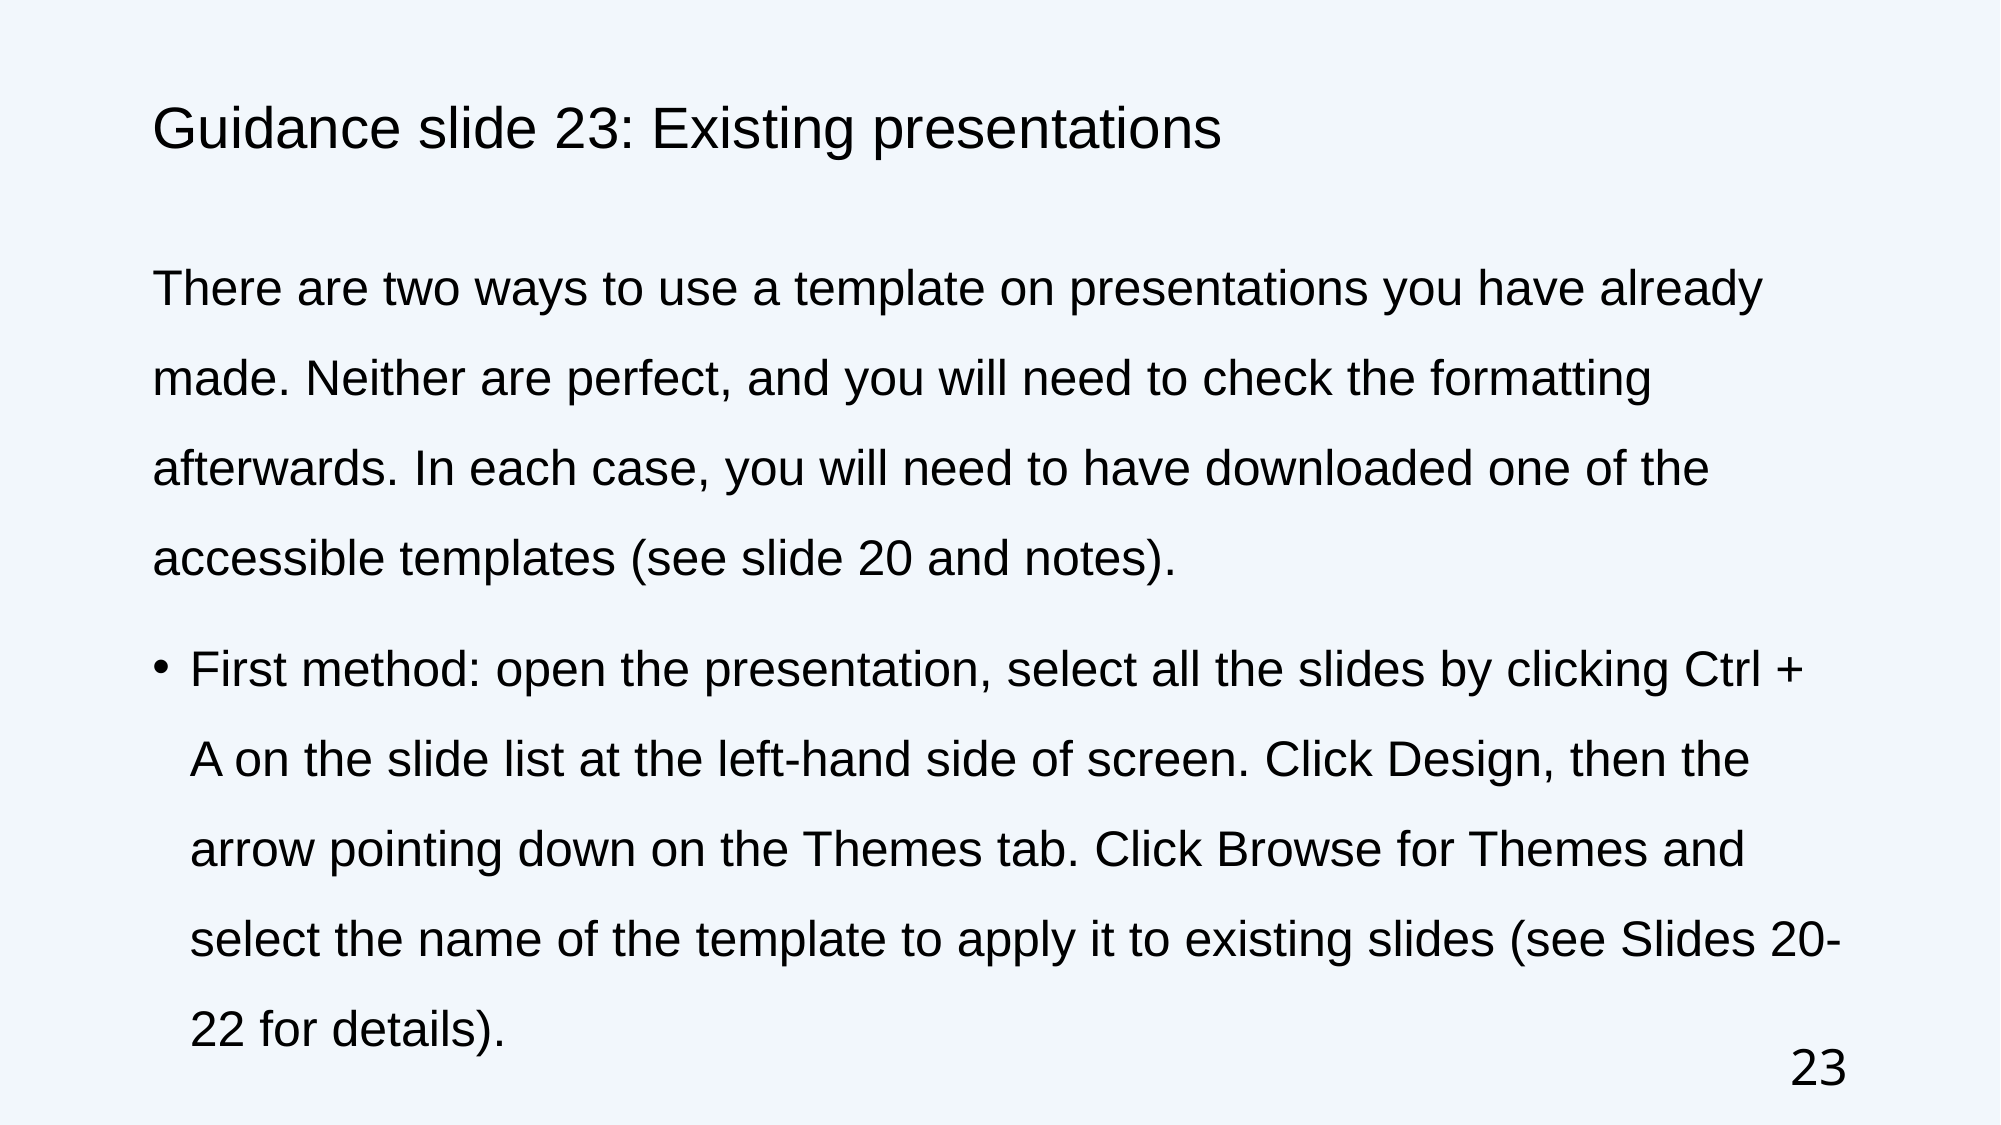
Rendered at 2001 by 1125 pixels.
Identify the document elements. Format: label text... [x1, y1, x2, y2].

title Guidance slide 23: Existing presentations [137, 55, 1863, 204]
slide_number 23 [1687, 1035, 1863, 1103]
list There are two ways to use a template on presentations you have already made. Neither are perfect, and you will need to check the formatting afterwards. In each case, you will need to have downloaded one of the accessible templates (see slide 20 and notes). First method: open the presentation, select all the slides by clicking Ctrl + A on the slide list at the left-hand side of screen. Click Design, then the arrow pointing down on the Themes tab. Click Browse for Themes and select the name of the template to apply it to existing slides (see Slides 20-22 for details). [137, 218, 1863, 1103]
